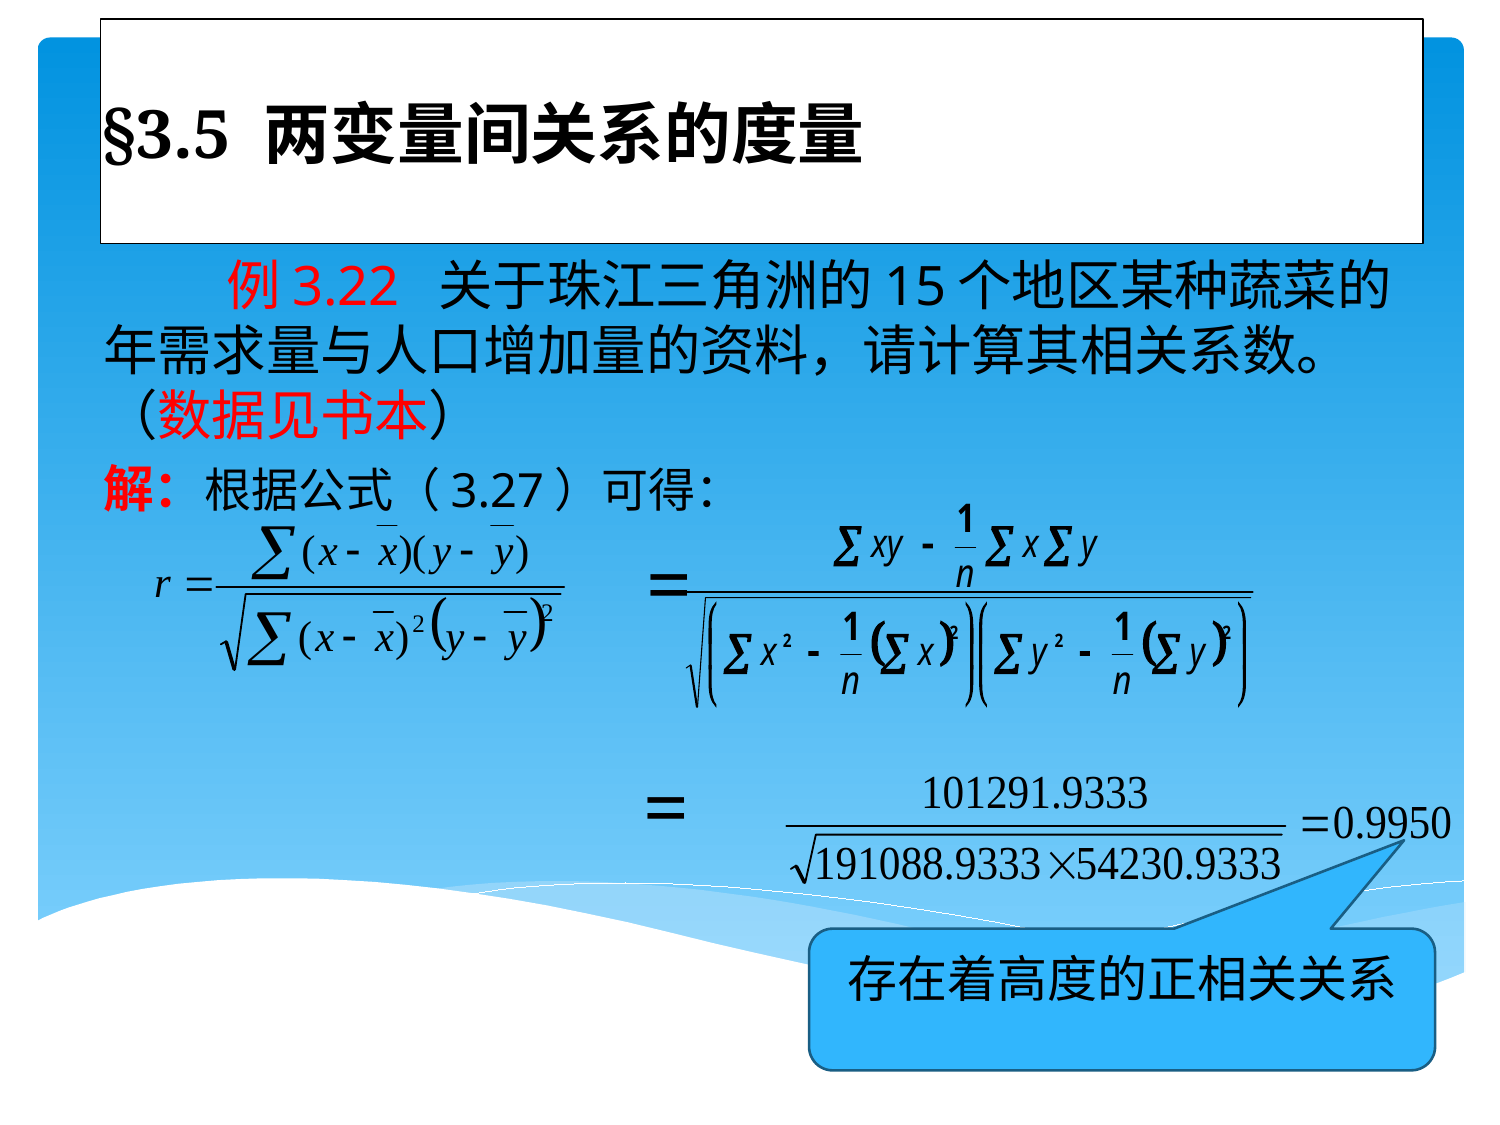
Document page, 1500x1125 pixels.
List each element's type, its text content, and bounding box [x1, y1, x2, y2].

title §3.5 两变量间关系的度量 [100, 19, 1424, 244]
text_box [678, 491, 1259, 717]
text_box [778, 762, 1459, 894]
text_box 存在着高度的正相关关系 [807, 903, 1437, 1072]
subtitle 例3.22 关于珠江三角洲的15个地区某种蔬菜的年需求量与人口增加量的资料，请计算其相关系数。（数据见书本） 解：根据公式（3.27）可得： = = [88, 243, 1447, 1000]
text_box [147, 514, 574, 681]
